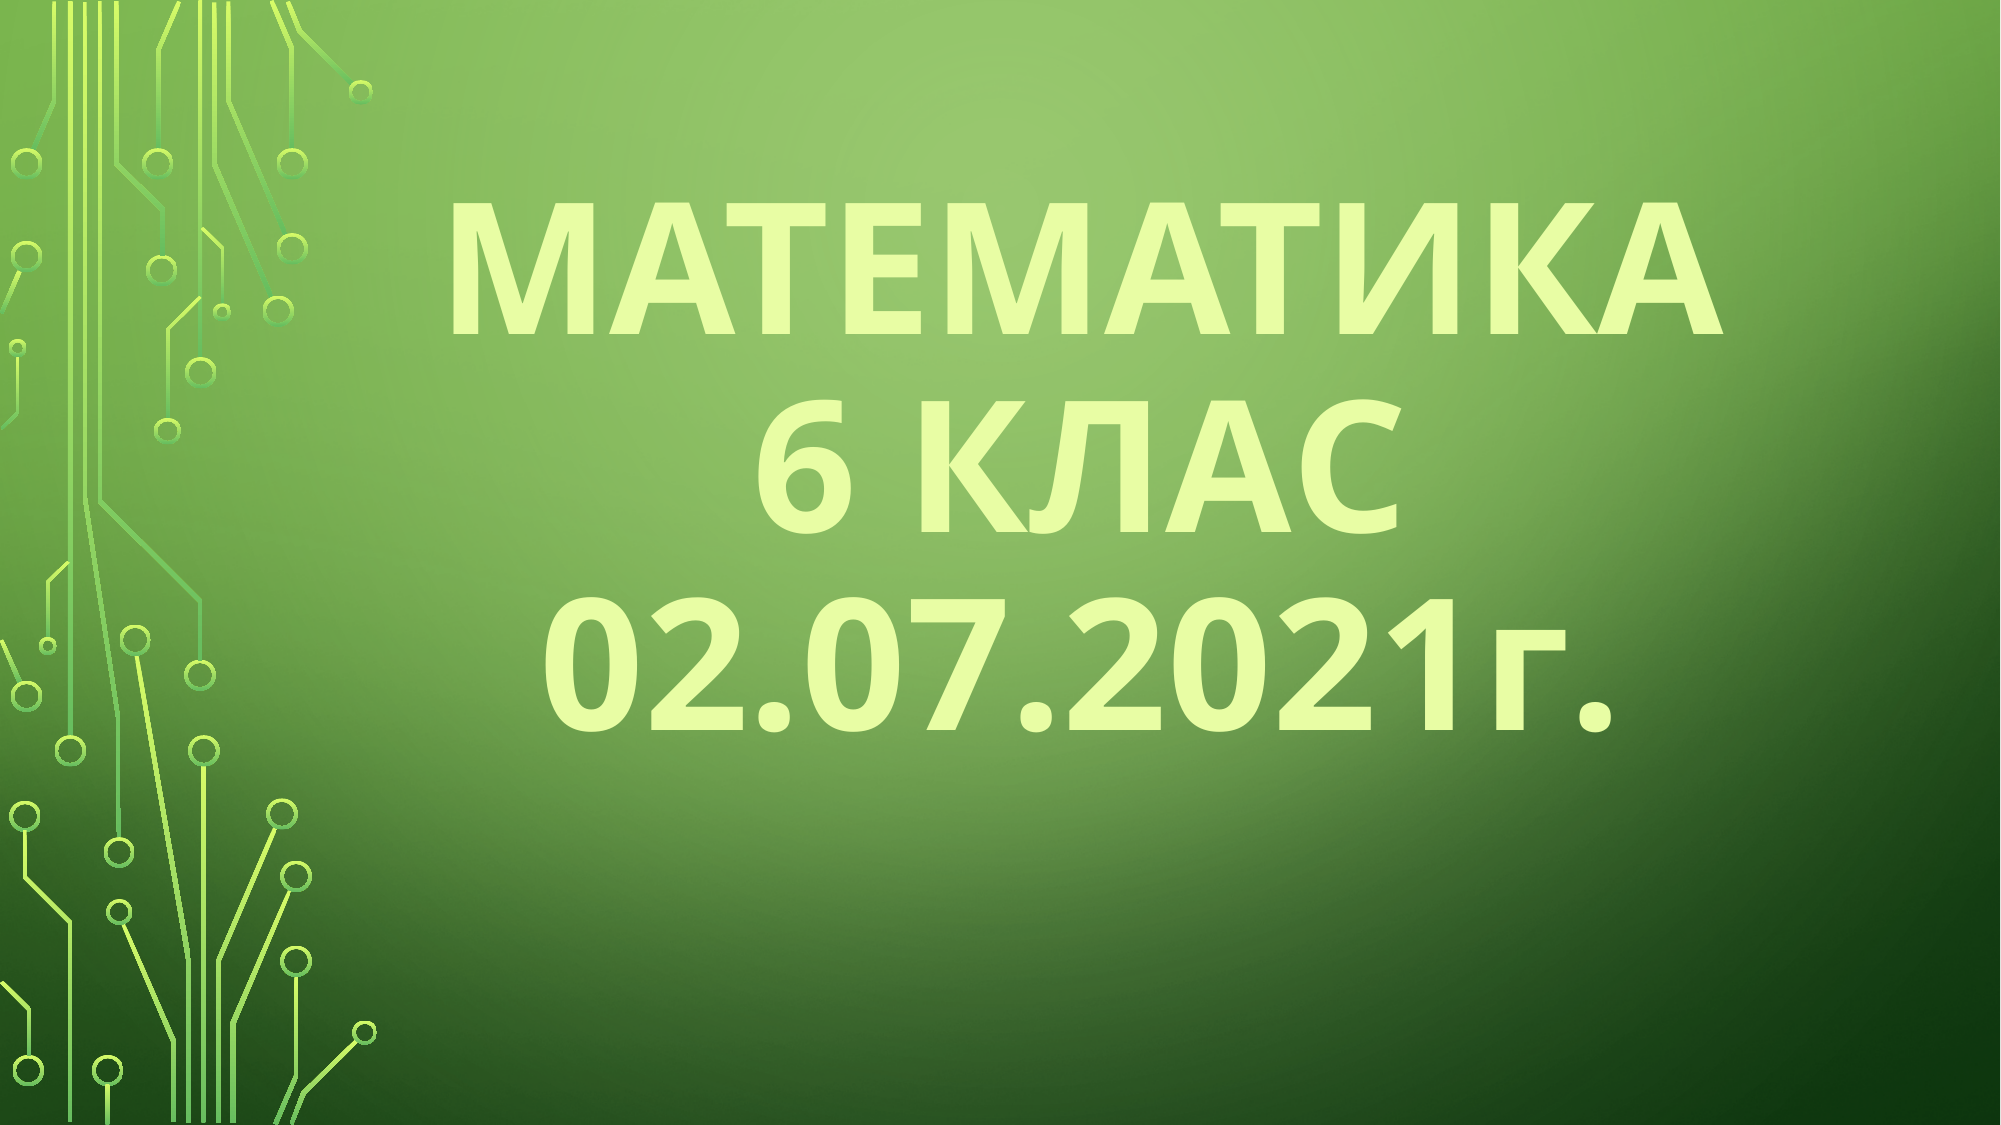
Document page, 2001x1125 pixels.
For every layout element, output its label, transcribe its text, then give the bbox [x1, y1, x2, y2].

title Математика 6 клас 02.07.2021г. [359, 385, 1802, 778]
